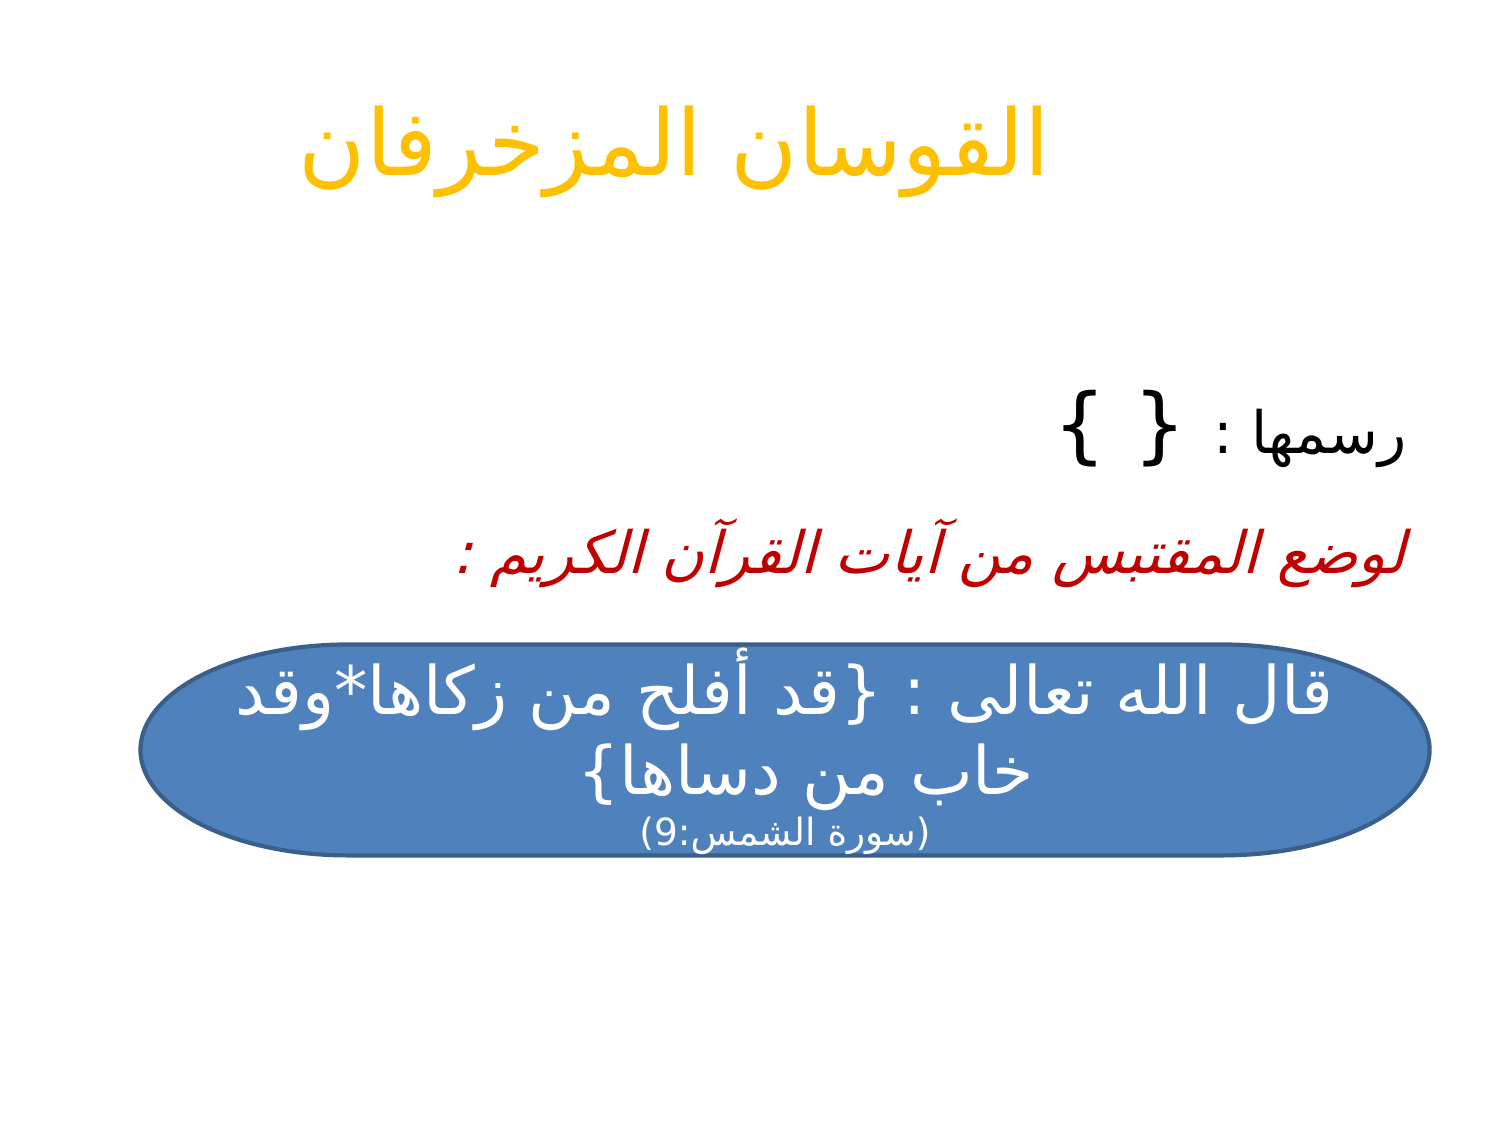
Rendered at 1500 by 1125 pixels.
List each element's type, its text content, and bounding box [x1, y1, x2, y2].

title القوسان المزخرفان [0, 45, 1350, 233]
text_box رسمها : { } لوضع المقتبس من آيات القرآن الكريم : [437, 363, 1422, 593]
text_box قال الله تعالى : {قد أفلح من زكاها*وقد خاب من دساها} (سورة الشمس:9) [138, 642, 1432, 858]
